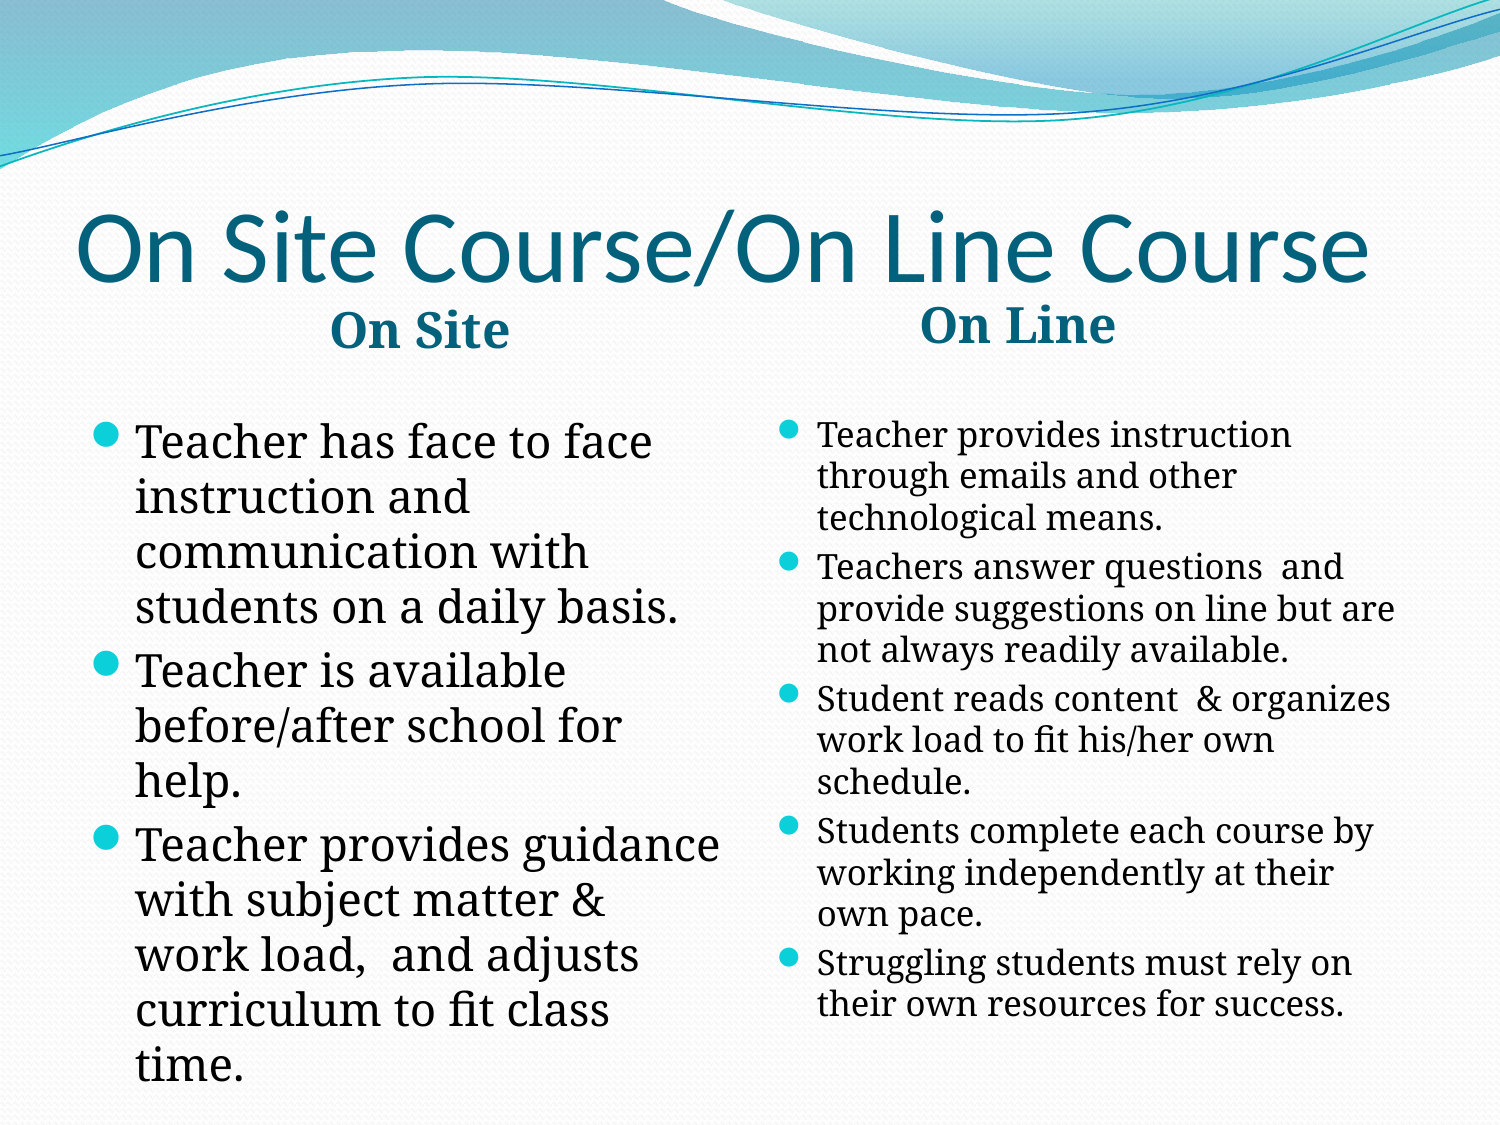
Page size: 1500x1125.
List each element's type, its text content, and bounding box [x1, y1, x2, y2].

title On Site Course/On Line Course [75, 115, 1425, 303]
list Teacher provides instruction through emails and other technological means. Teachers answer questions and provide suggestions on line but are not always readily available. Student reads content & organizes work load to fit his/her own schedule. Students complete each course by working independently at their own pace. Struggling students must rely on their own resources for success. [761, 412, 1425, 1044]
list On Site [75, 304, 738, 412]
list Teacher has face to face instruction and communication with students on a daily basis. Teacher is available before/after school for help. Teacher provides guidance with subject matter & work load, and adjusts curriculum to fit class time. [75, 412, 738, 1044]
list On Line [761, 305, 1425, 412]
